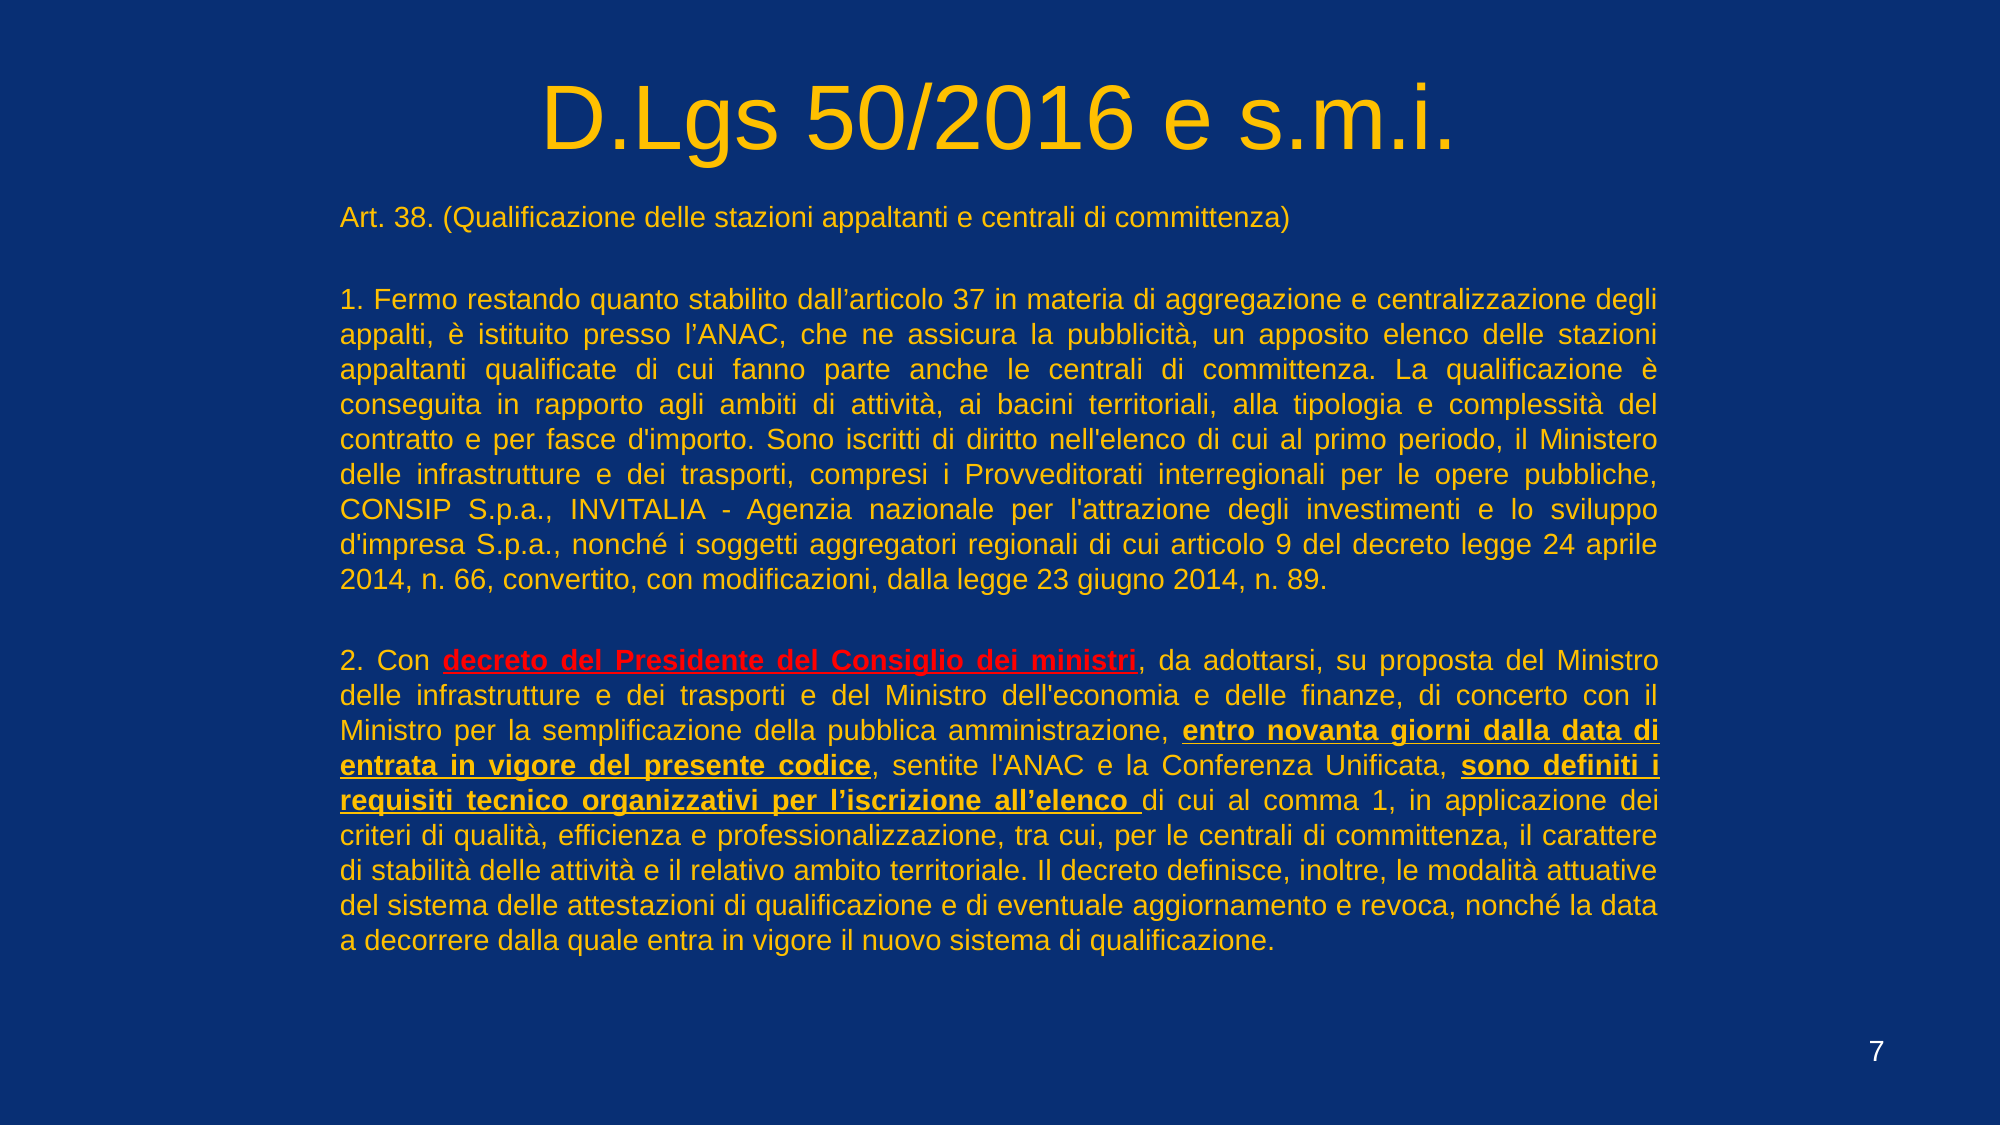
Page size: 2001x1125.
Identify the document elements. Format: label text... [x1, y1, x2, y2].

title D.Lgs 50/2016 e s.m.i. [324, 19, 1675, 191]
list Art. 38. (Qualificazione delle stazioni appaltanti e centrali di committenza) 1. Fermo restando quanto stabilito dall’articolo 37 in materia di aggregazione e centralizzazione degli appalti, è istituito presso l’ANAC, che ne assicura la pubblicità, un apposito elenco delle stazioni appaltanti qualificate di cui fanno parte anche le centrali di committenza. La qualificazione è conseguita in rapporto agli ambiti di attività, ai bacini territoriali, alla tipologia e complessità del contratto e per fasce d'importo. Sono iscritti di diritto nell'elenco di cui al primo periodo, il Ministero delle infrastrutture e dei trasporti, compresi i Provveditorati interregionali per le opere pubbliche, CONSIP S.p.a., INVITALIA - Agenzia nazionale per l'attrazione degli investimenti e lo sviluppo d'impresa S.p.a., nonché i soggetti aggregatori regionali di cui articolo 9 del decreto legge 24 aprile 2014, n. 66, convertito, con modificazioni, dalla legge 23 giugno 2014, n. 89. 2. Con decreto del Presidente del Consiglio dei ministri, da adottarsi, su proposta del Ministro delle infrastrutture e dei trasporti e del Ministro dell'economia e delle finanze, di concerto con il Ministro per la semplificazione della pubblica amministrazione, entro novanta giorni dalla data di entrata in vigore del presente codice, sentite l'ANAC e la Conferenza Unificata, sono definiti i requisiti tecnico organizzativi per l’iscrizione all’elenco di cui al comma 1, in applicazione dei criteri di qualità, efficienza e professionalizzazione, tra cui, per le centrali di committenza, il carattere di stabilità delle attività e il relativo ambito territoriale. Il decreto definisce, inoltre, le modalità attuative del sistema delle attestazioni di qualificazione e di eventuale aggiornamento e revoca, nonché la data a decorrere dalla quale entra in vigore il nuovo sistema di qualificazione. [324, 191, 1675, 988]
slide_number 7 [1433, 1024, 1901, 1103]
